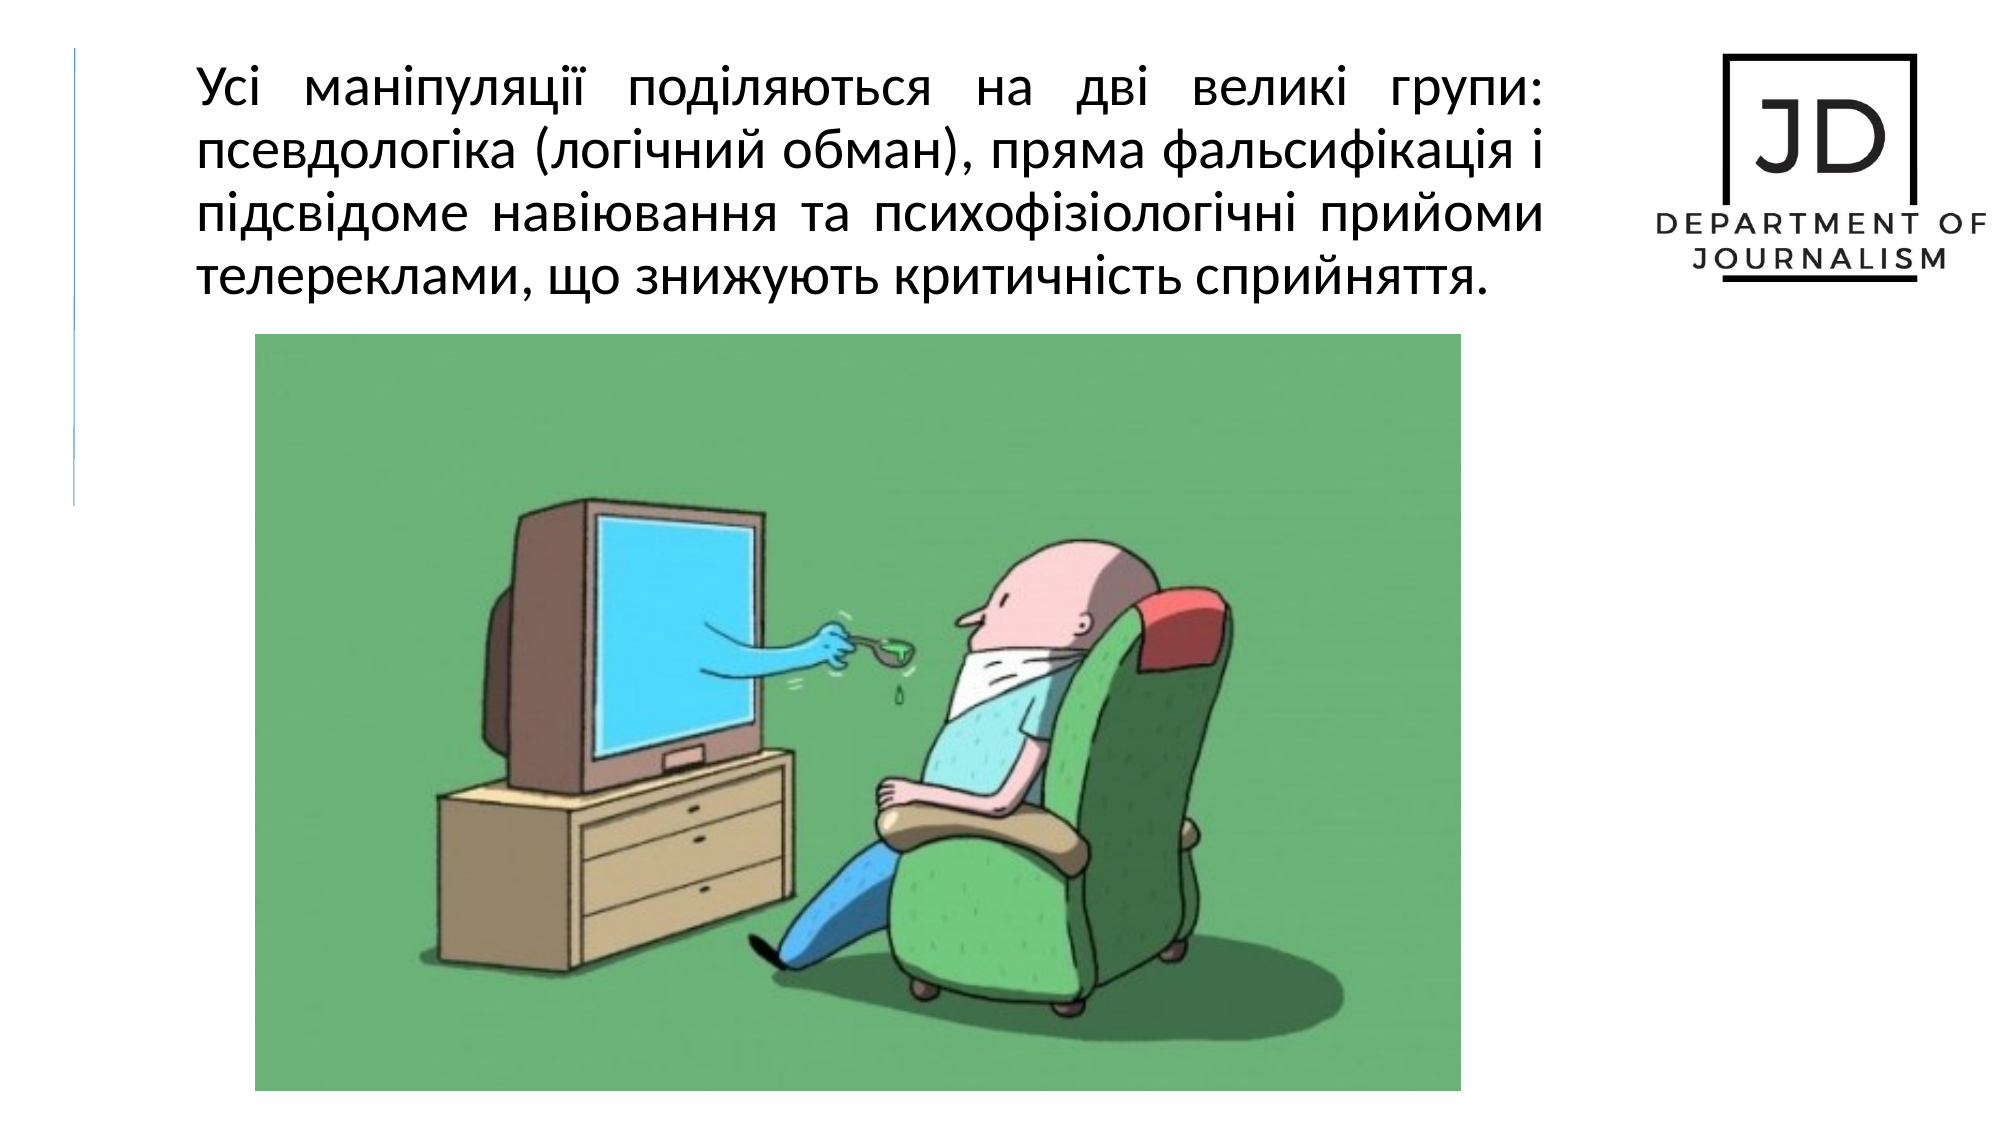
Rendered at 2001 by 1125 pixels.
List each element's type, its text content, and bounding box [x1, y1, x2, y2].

picture [255, 334, 1461, 1091]
picture [1641, 0, 2000, 358]
list Усі маніпуляції поділяються на дві великі групи: псевдологіка (логічний обман), пряма фальсифікація і підсвідоме навіювання та психофізіологічні прийоми телереклами, що знижують критичність сприйняття. [181, 48, 1561, 864]
